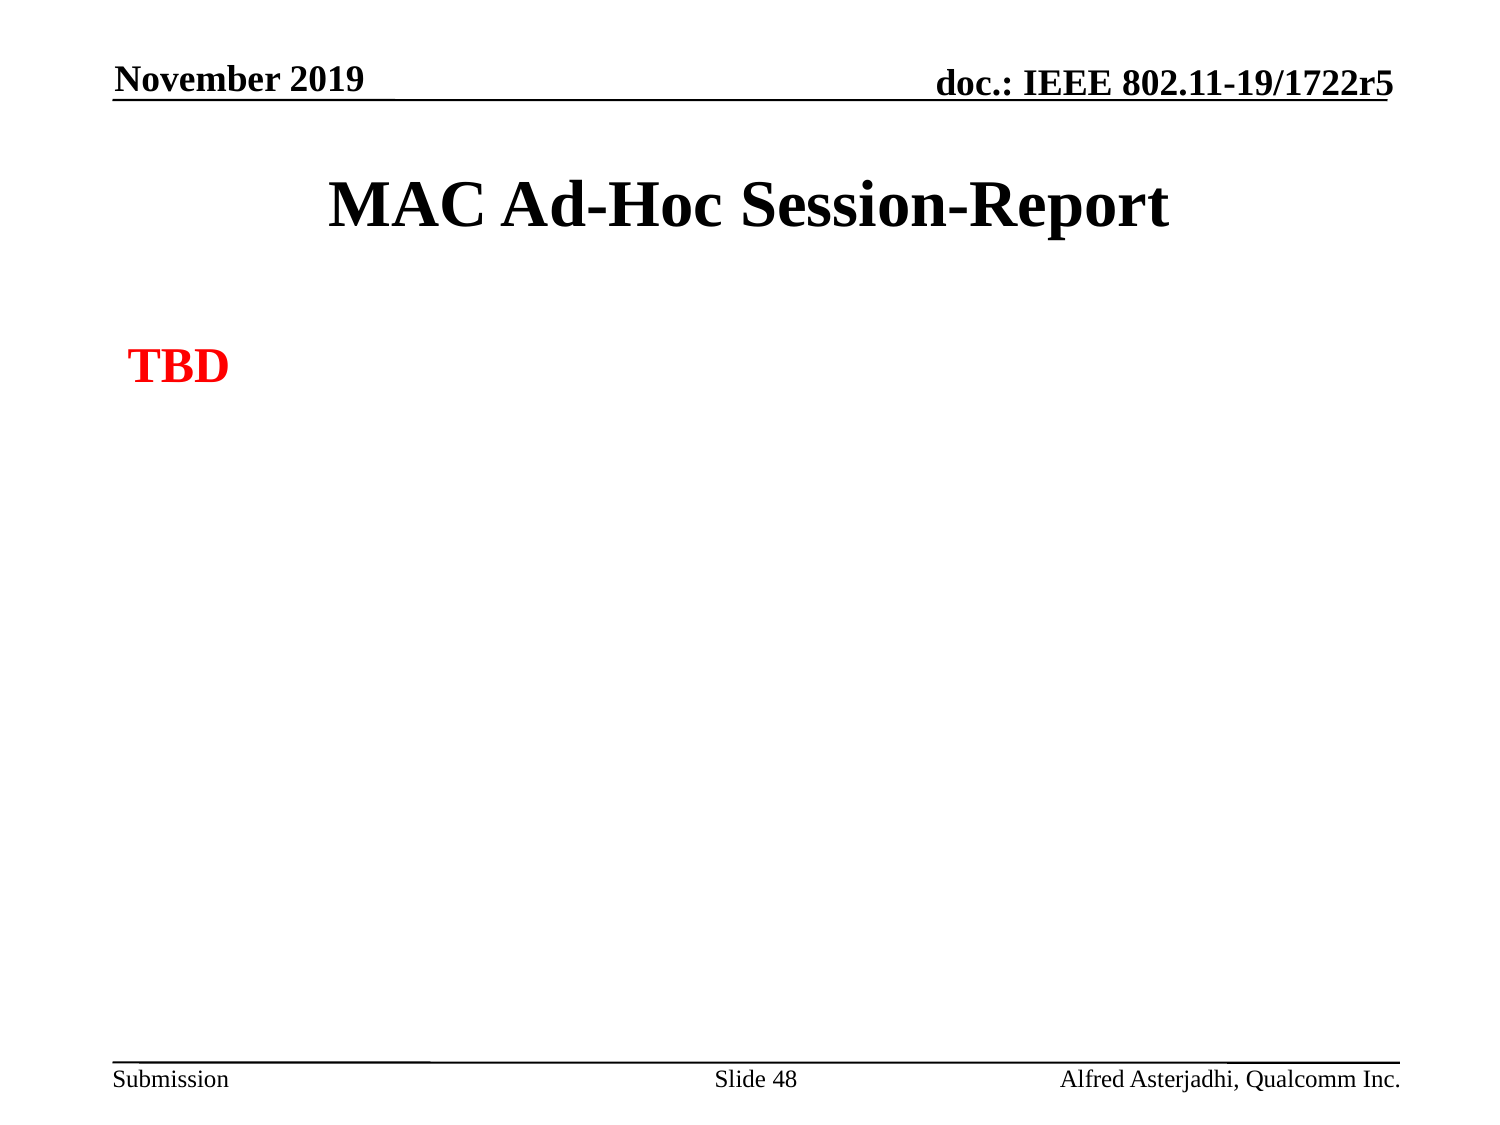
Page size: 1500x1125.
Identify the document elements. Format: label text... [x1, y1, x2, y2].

list TBD [112, 324, 1388, 1000]
footer Alfred Asterjadhi, Qualcomm Inc. [878, 1061, 1402, 1093]
title MAC Ad-Hoc Session-Report [112, 112, 1388, 288]
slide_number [114, 54, 423, 100]
slide_number Slide 48 [712, 1061, 800, 1123]
